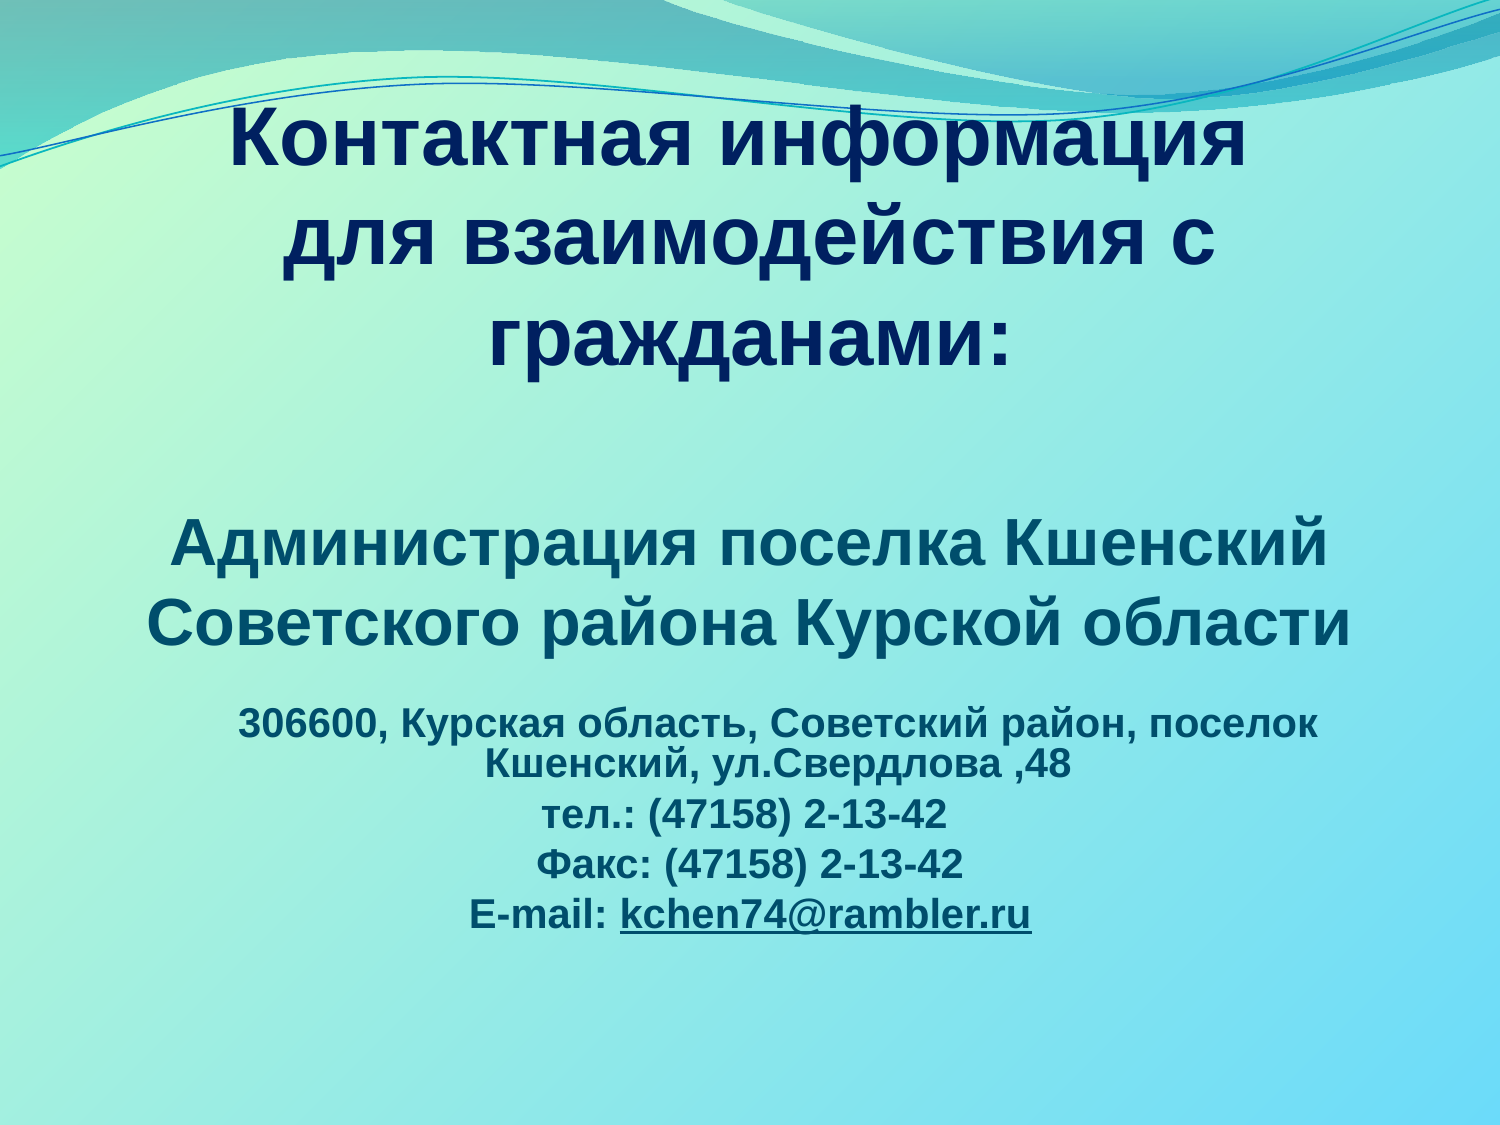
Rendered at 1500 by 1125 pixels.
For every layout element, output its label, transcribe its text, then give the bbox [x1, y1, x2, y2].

text_box Администрация поселка Кшенский Советского района Курской области 306600, Курская область, Советский район, поселок Кшенский, ул.Свердлова ,48 тел.: (47158) 2-13-42 Факс: (47158) 2-13-42 Е-mail: kchen74@rambler.ru [74, 491, 1425, 1005]
text_box Контактная информация для взаимодействия с гражданами: [76, 66, 1425, 398]
